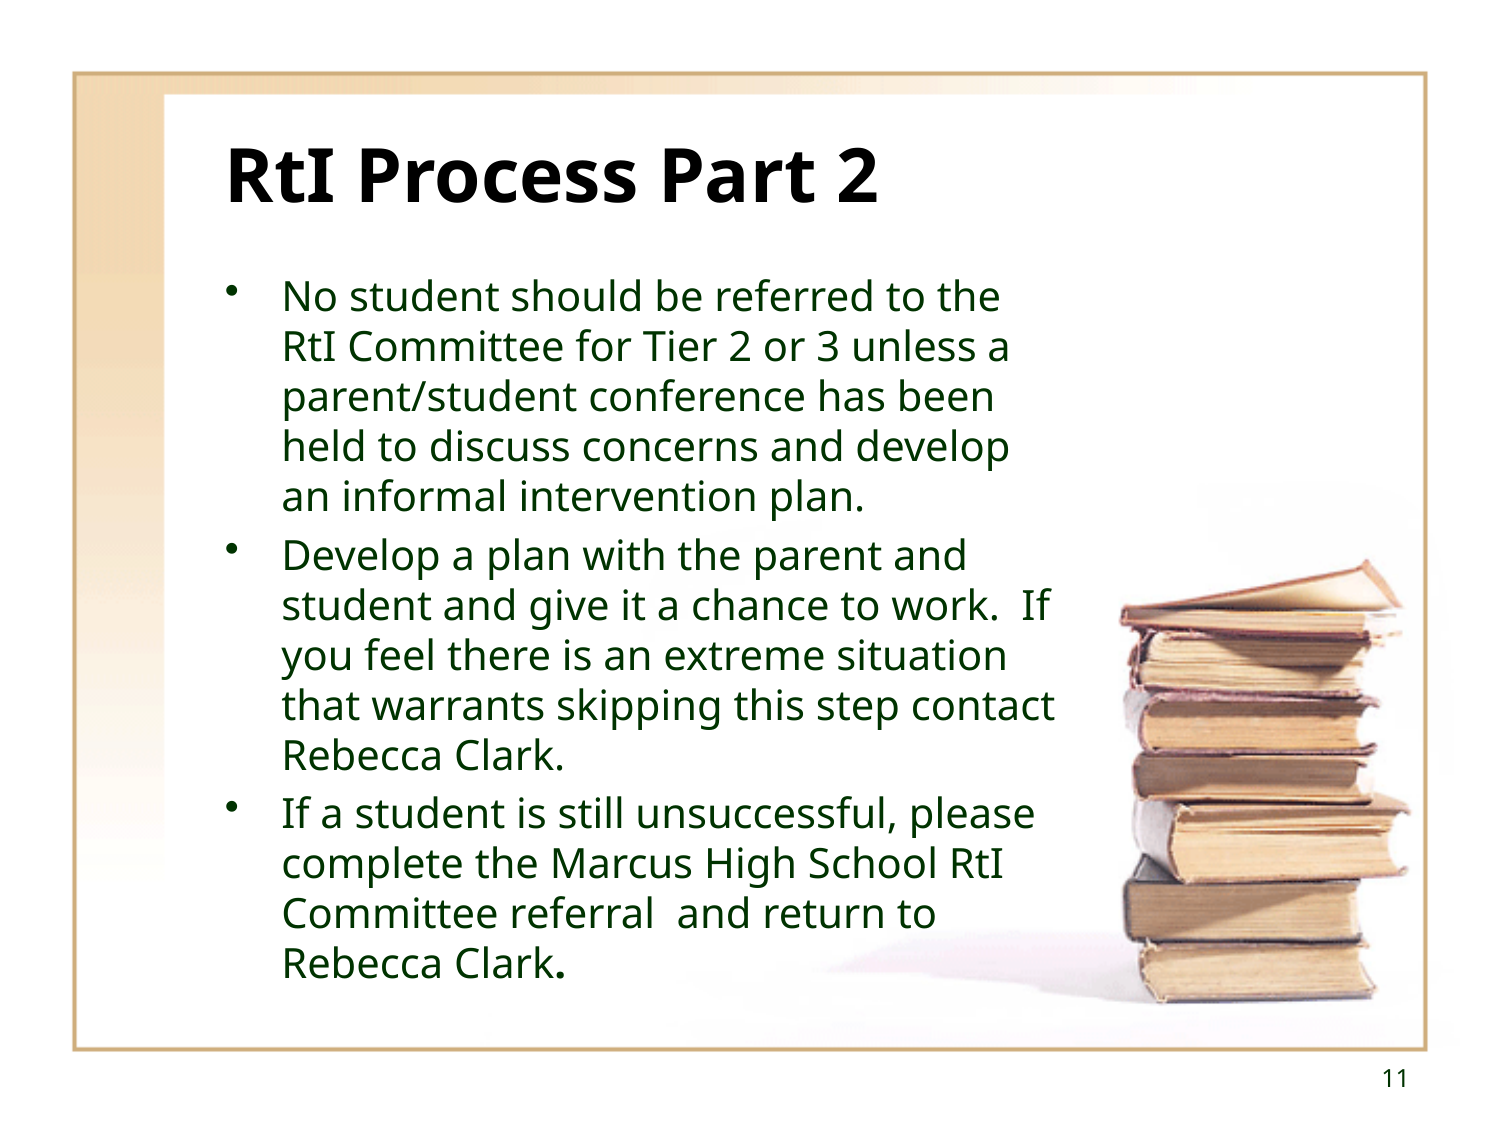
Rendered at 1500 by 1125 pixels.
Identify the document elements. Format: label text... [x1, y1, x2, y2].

title RtI Process Part 2 [209, 112, 1373, 233]
slide_number 11 [1074, 1054, 1426, 1109]
list No student should be referred to the RtI Committee for Tier 2 or 3 unless a parent/student conference has been held to discuss concerns and develop an informal intervention plan. Develop a plan with the parent and student and give it a chance to work. If you feel there is an extreme situation that warrants skipping this step contact Rebecca Clark. If a student is still unsuccessful, please complete the Marcus High School RtI Committee referral and return to Rebecca Clark. [209, 262, 1073, 1006]
picture [0, 0, 1500, 1125]
